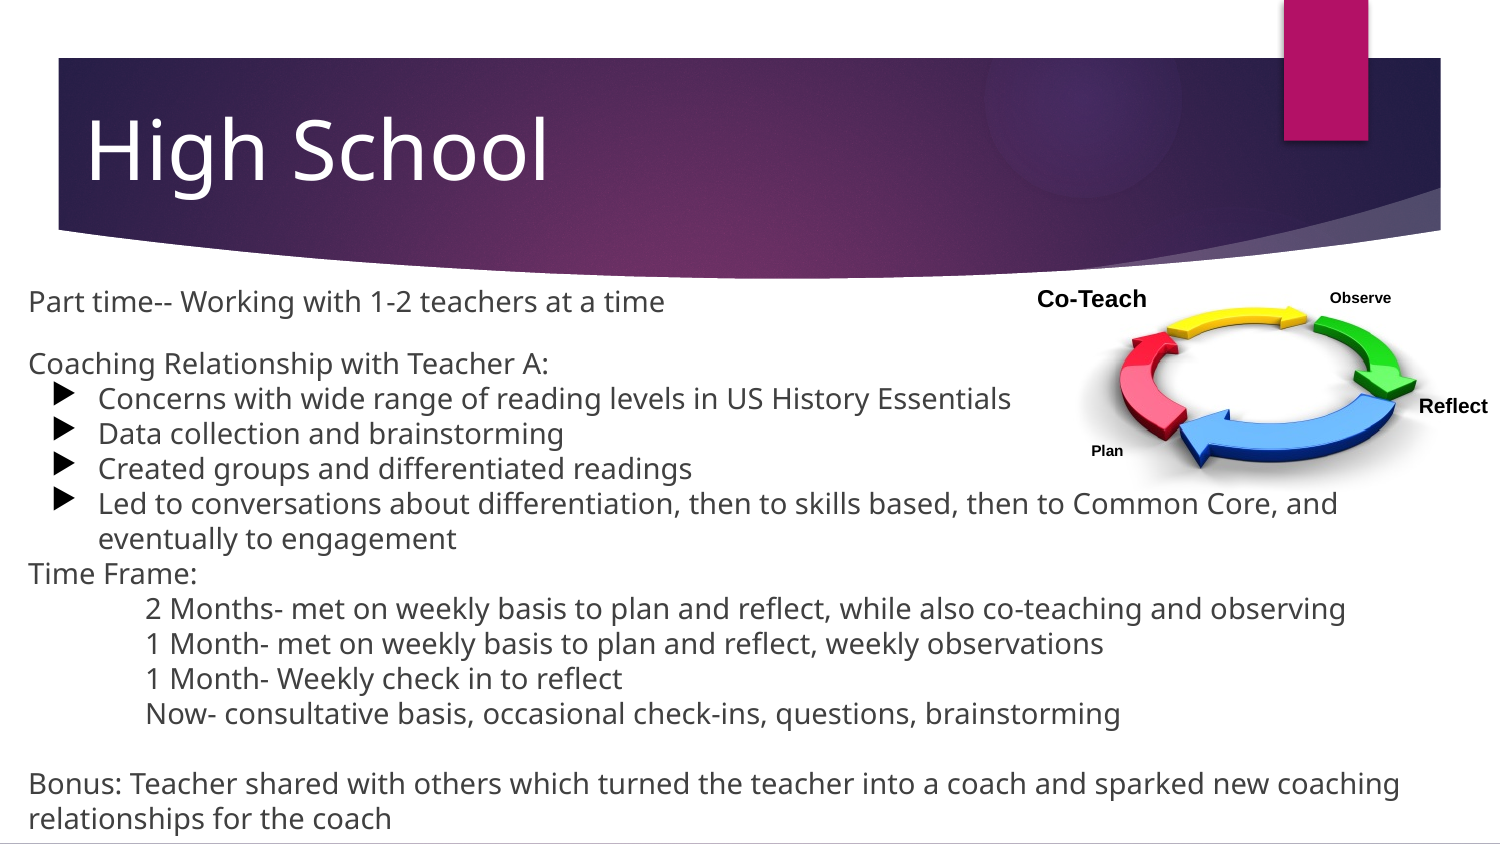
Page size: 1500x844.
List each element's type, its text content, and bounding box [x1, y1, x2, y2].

list Part time-- Working with 1-2 teachers at a time Coaching Relationship with Teacher A: Concerns with wide range of reading levels in US History Essentials Data collection and brainstorming Created groups and differentiated readings Led to conversations about differentiation, then to skills based, then to Common Core, and eventually to engagement Time Frame: 2 Months- met on weekly basis to plan and reflect, while also co-teaching and observing 1 Month- met on weekly basis to plan and reflect, weekly observations 1 Month- Weekly check in to reflect Now- consultative basis, occasional check-ins, questions, brainstorming Bonus: Teacher shared with others which turned the teacher into a coach and sparked new coaching relationships for the coach [13, 268, 1476, 844]
title High School [69, 71, 1420, 213]
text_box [1021, 267, 1500, 500]
